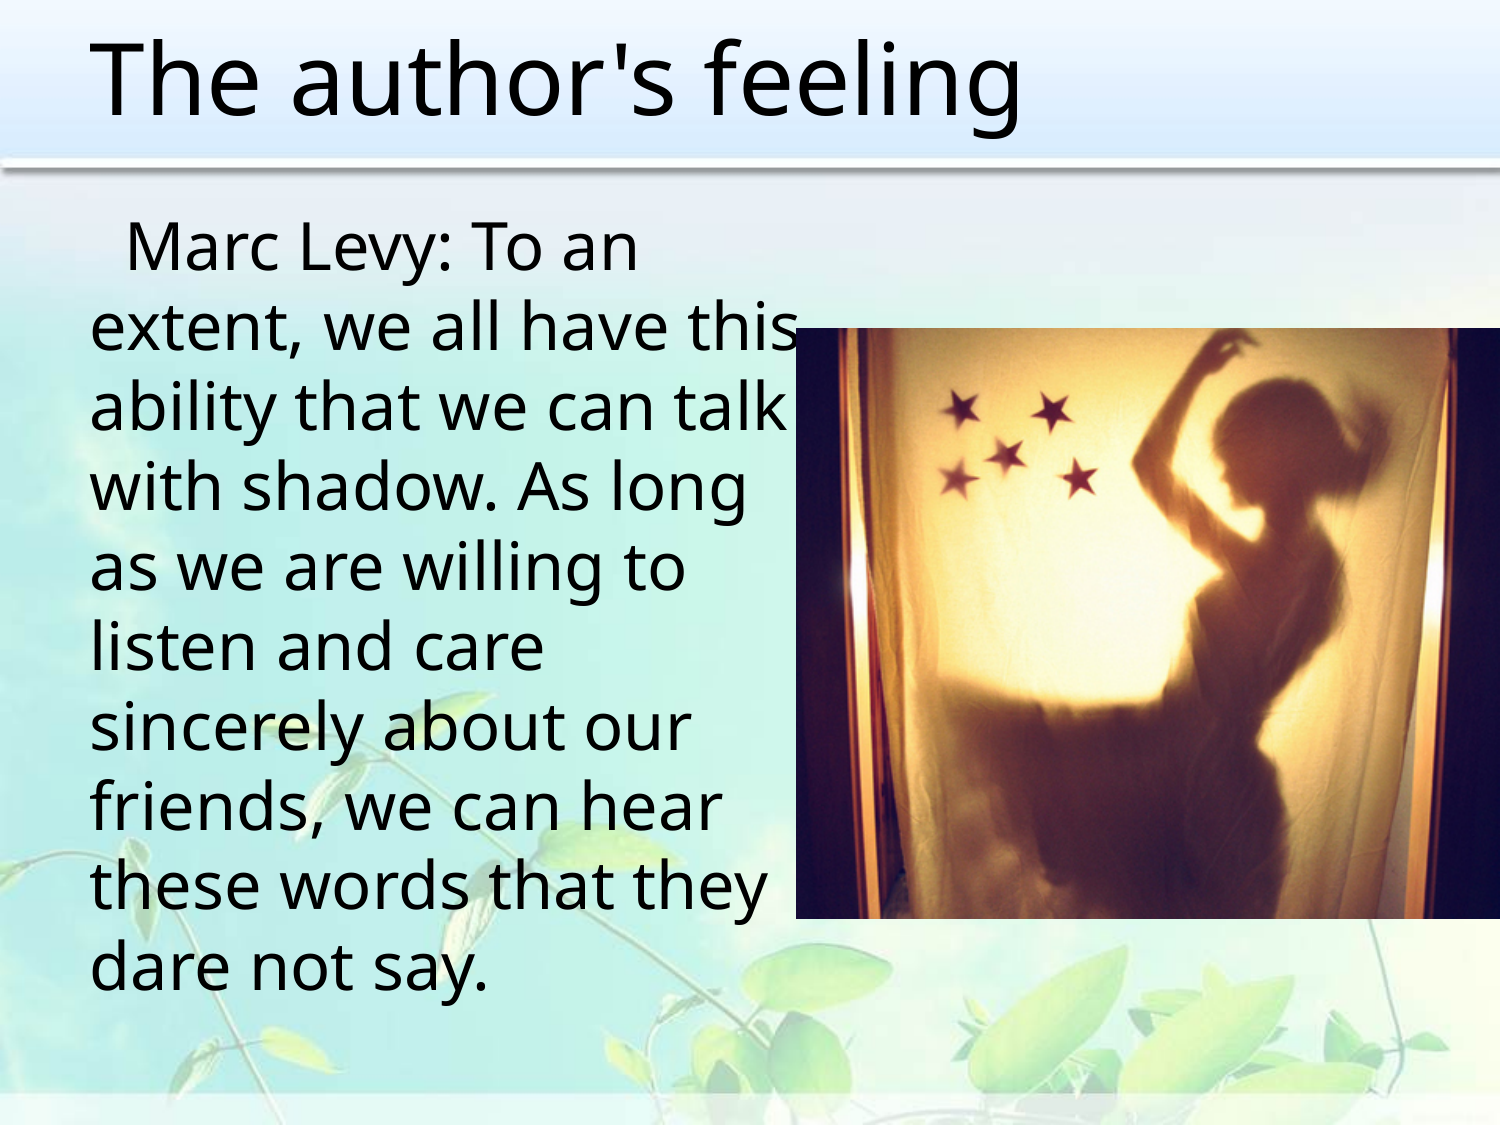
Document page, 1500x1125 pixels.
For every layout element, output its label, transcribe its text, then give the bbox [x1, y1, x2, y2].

title The author's feeling [74, 2, 1426, 150]
picture [0, 0, 1500, 1125]
list Marc Levy: To an extent, we all have this ability that we can talk with shadow. As long as we are willing to listen and care sincerely about our friends, we can hear these words that they dare not say. [74, 196, 844, 1006]
